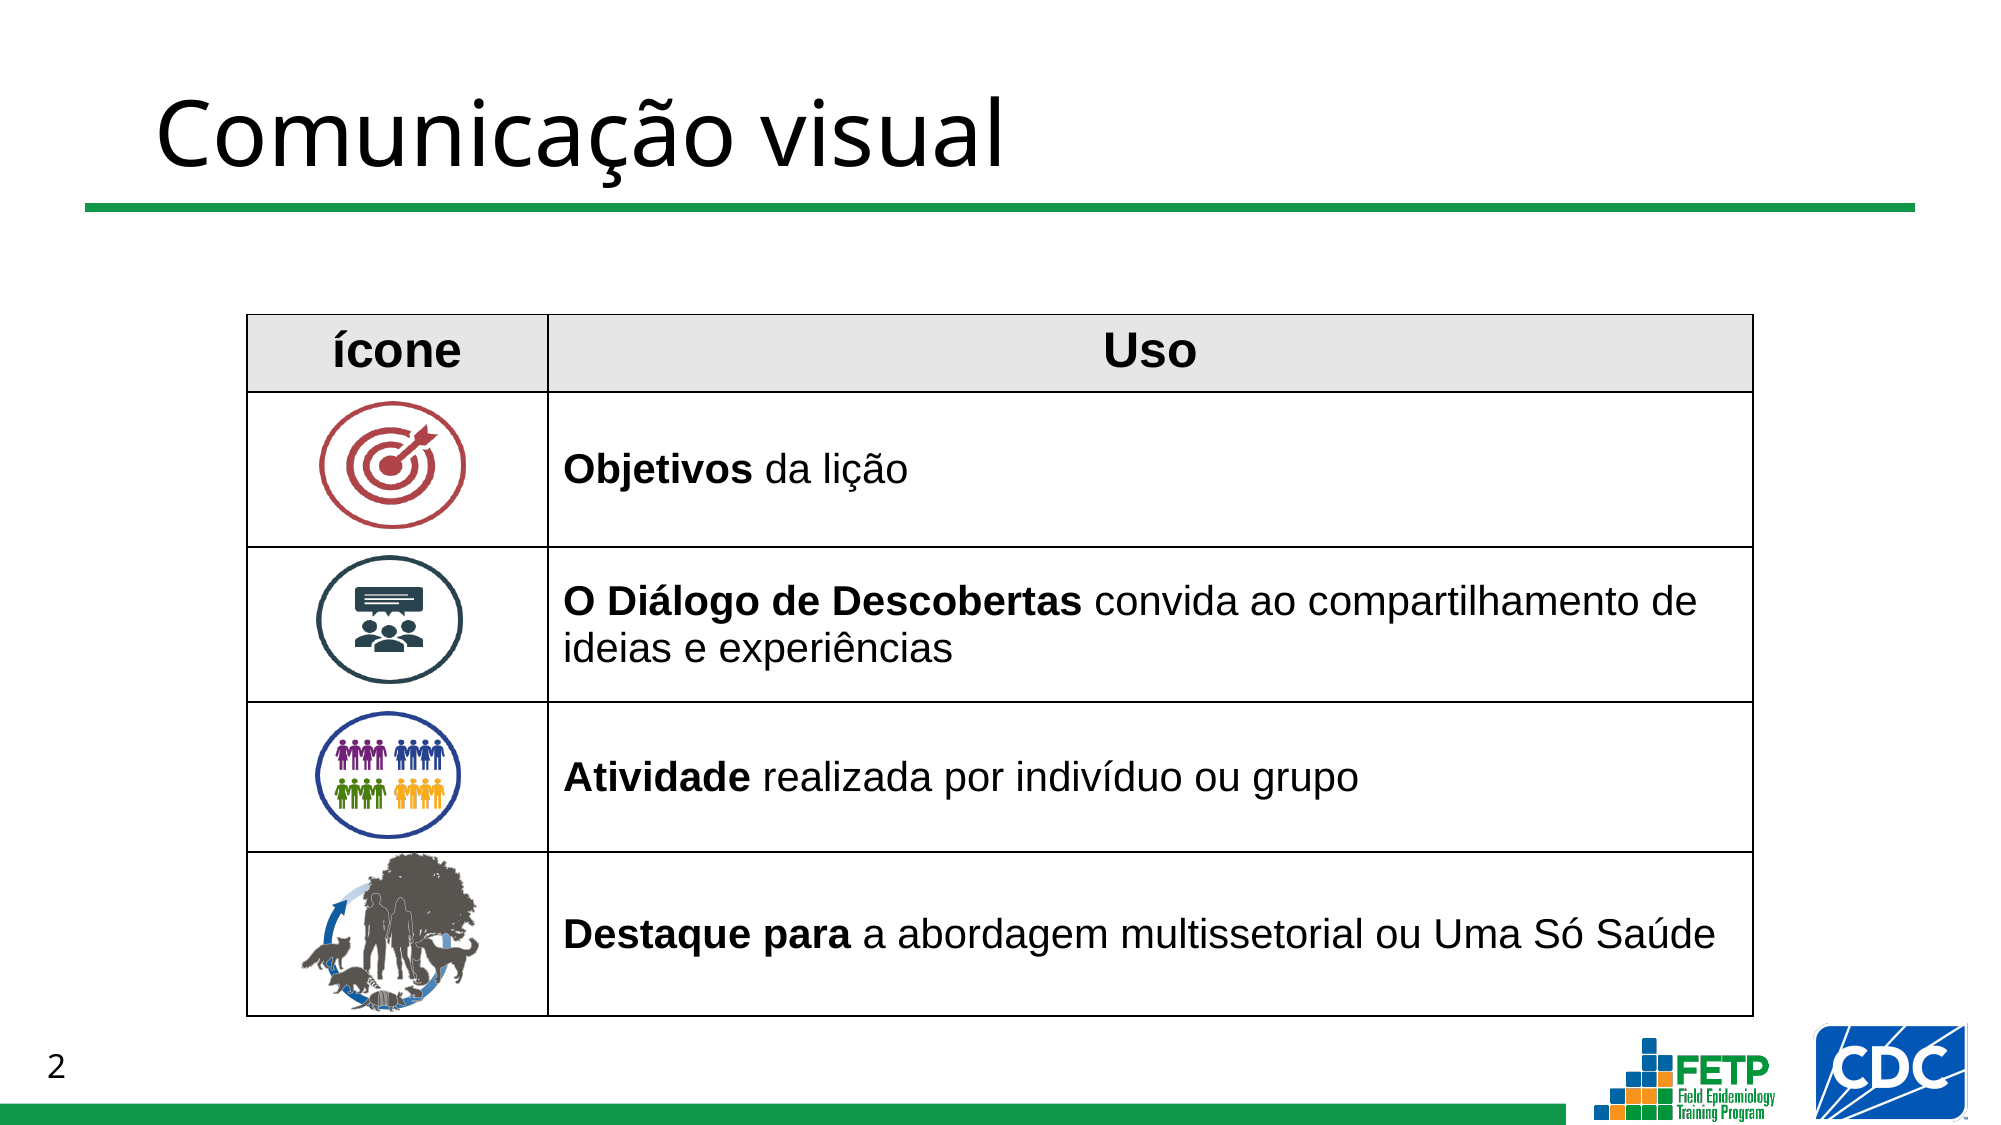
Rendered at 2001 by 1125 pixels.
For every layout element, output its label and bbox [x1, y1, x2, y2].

picture [1813, 1023, 1968, 1122]
picture [316, 555, 463, 684]
picture [1594, 1038, 1775, 1122]
picture [295, 851, 480, 1039]
picture [319, 401, 466, 529]
picture [315, 711, 461, 839]
